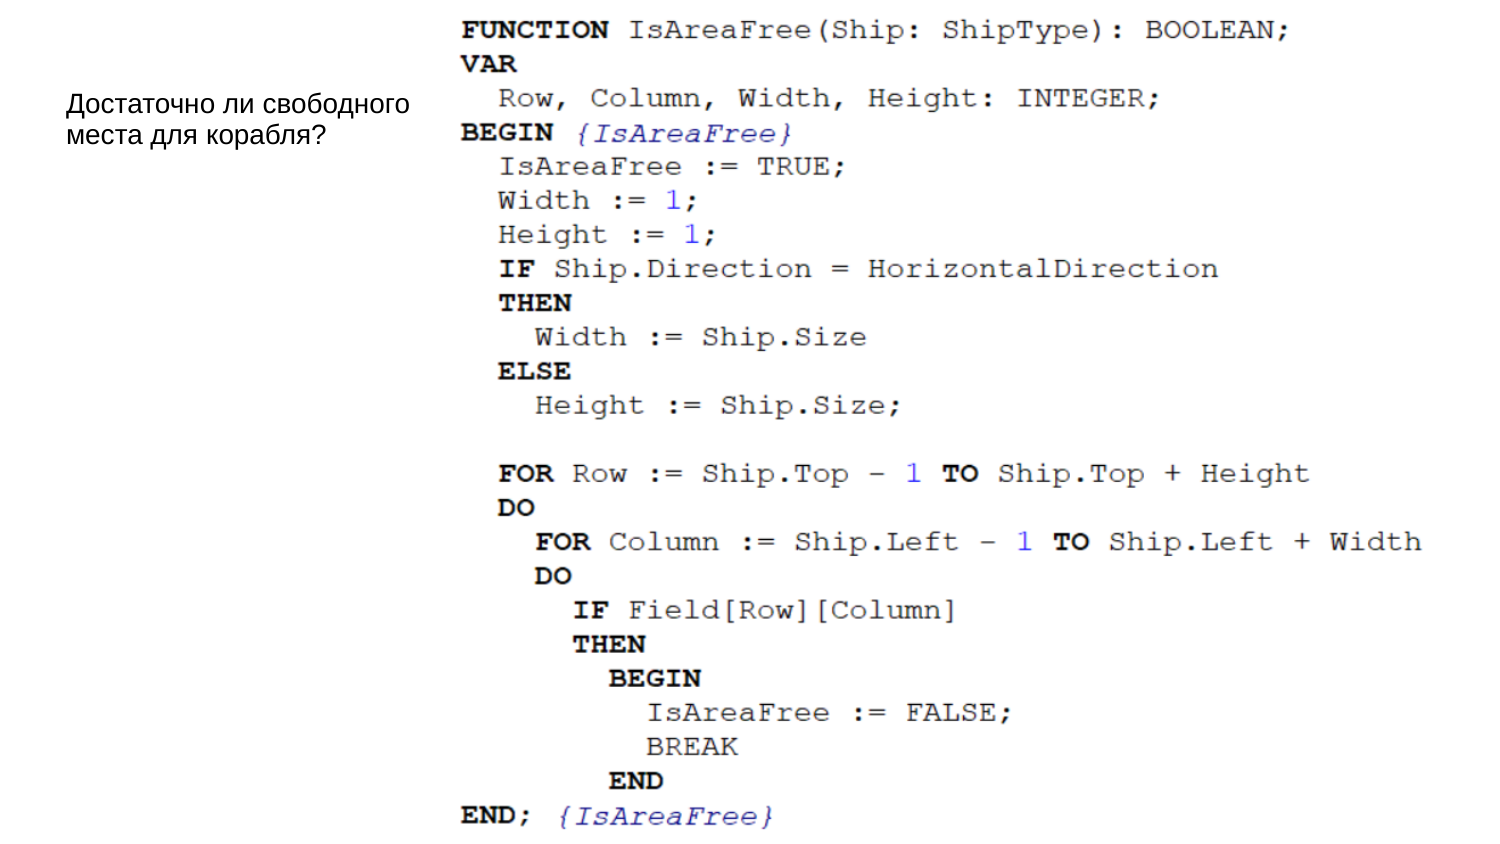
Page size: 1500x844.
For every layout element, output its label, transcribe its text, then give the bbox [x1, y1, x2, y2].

picture [458, 11, 1500, 844]
title Достаточно ли свободного места для корабля? [51, 72, 446, 167]
